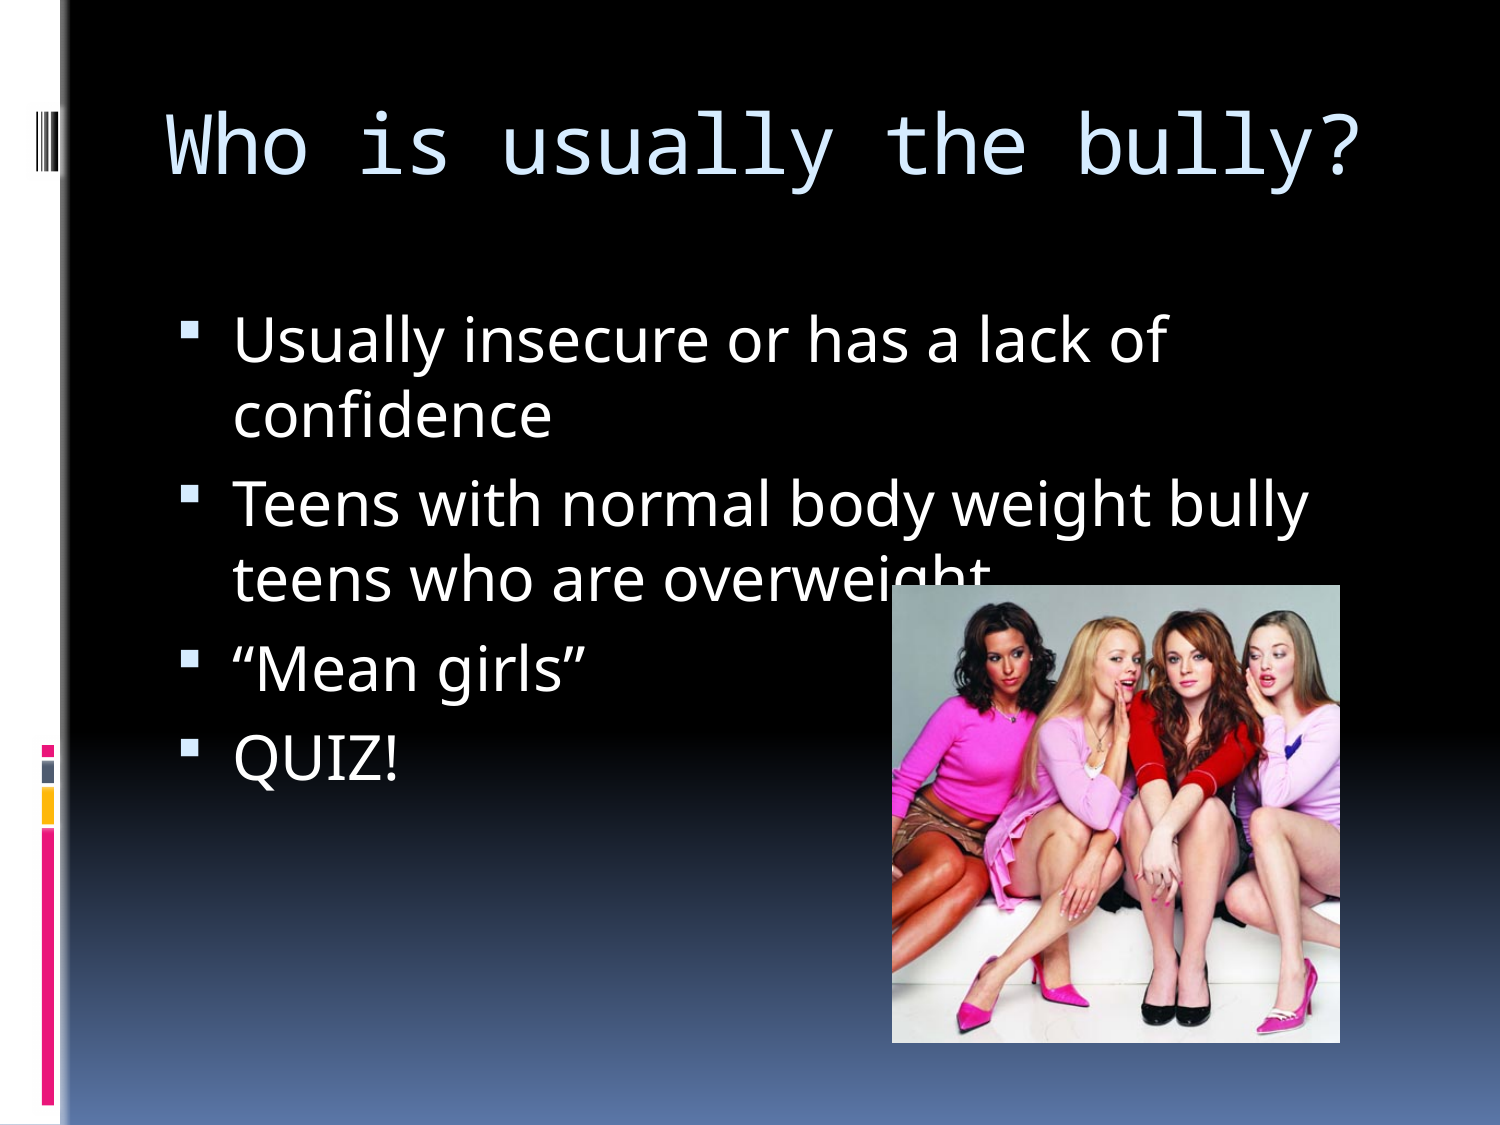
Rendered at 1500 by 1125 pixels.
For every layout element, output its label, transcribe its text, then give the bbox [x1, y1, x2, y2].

picture [892, 584, 1340, 1044]
list Usually insecure or has a lack of confidence Teens with normal body weight bully teens who are overweight “Mean girls” QUIZ! [150, 292, 1425, 1043]
title Who is usually the bully? [150, 83, 1425, 234]
